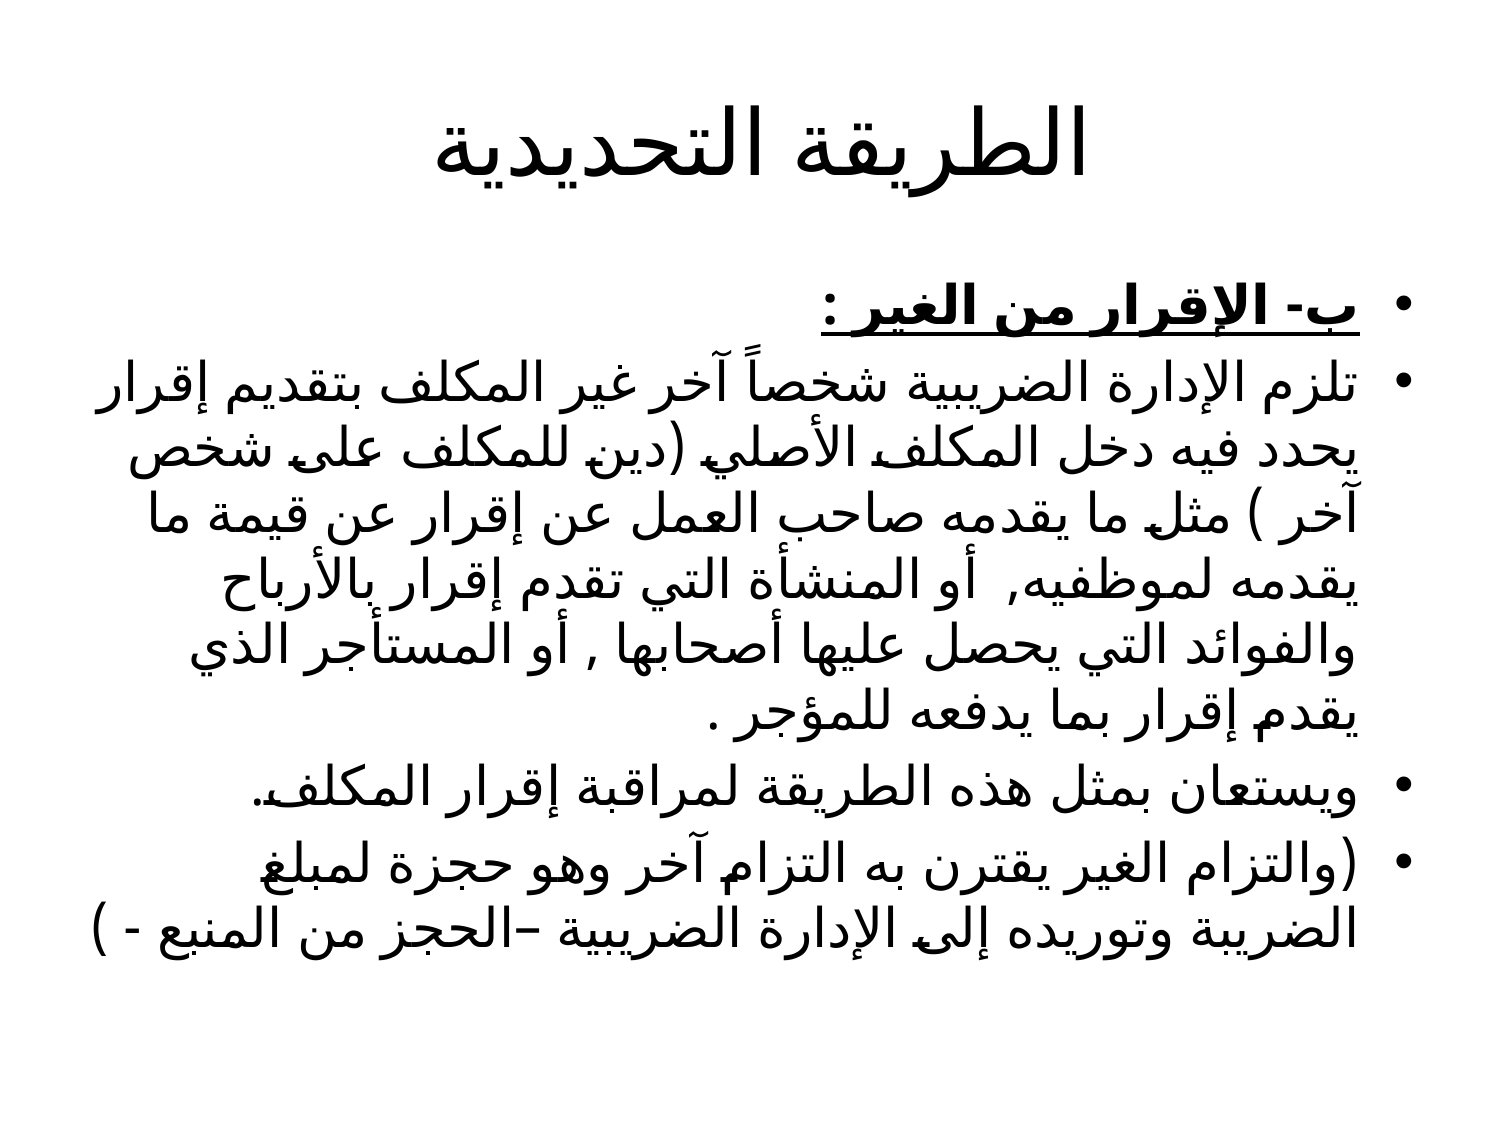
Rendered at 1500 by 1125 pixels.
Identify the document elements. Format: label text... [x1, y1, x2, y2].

title الطريقة التحديدية [75, 45, 1425, 233]
list ب- الإقرار من الغير : تلزم الإدارة الضريبية شخصاً آخر غير المكلف بتقديم إقرار يحدد فيه دخل المكلف الأصلي (دين للمكلف على شخص آخر ) مثل ما يقدمه صاحب العمل عن إقرار عن قيمة ما يقدمه لموظفيه, أو المنشأة التي تقدم إقرار بالأرباح والفوائد التي يحصل عليها أصحابها , أو المستأجر الذي يقدم إقرار بما يدفعه للمؤجر . ويستعان بمثل هذه الطريقة لمراقبة إقرار المكلف. (والتزام الغير يقترن به التزام آخر وهو حجزة لمبلغ الضريبة وتوريده إلى الإدارة الضريبية –الحجز من المنبع - ) [75, 262, 1425, 1005]
